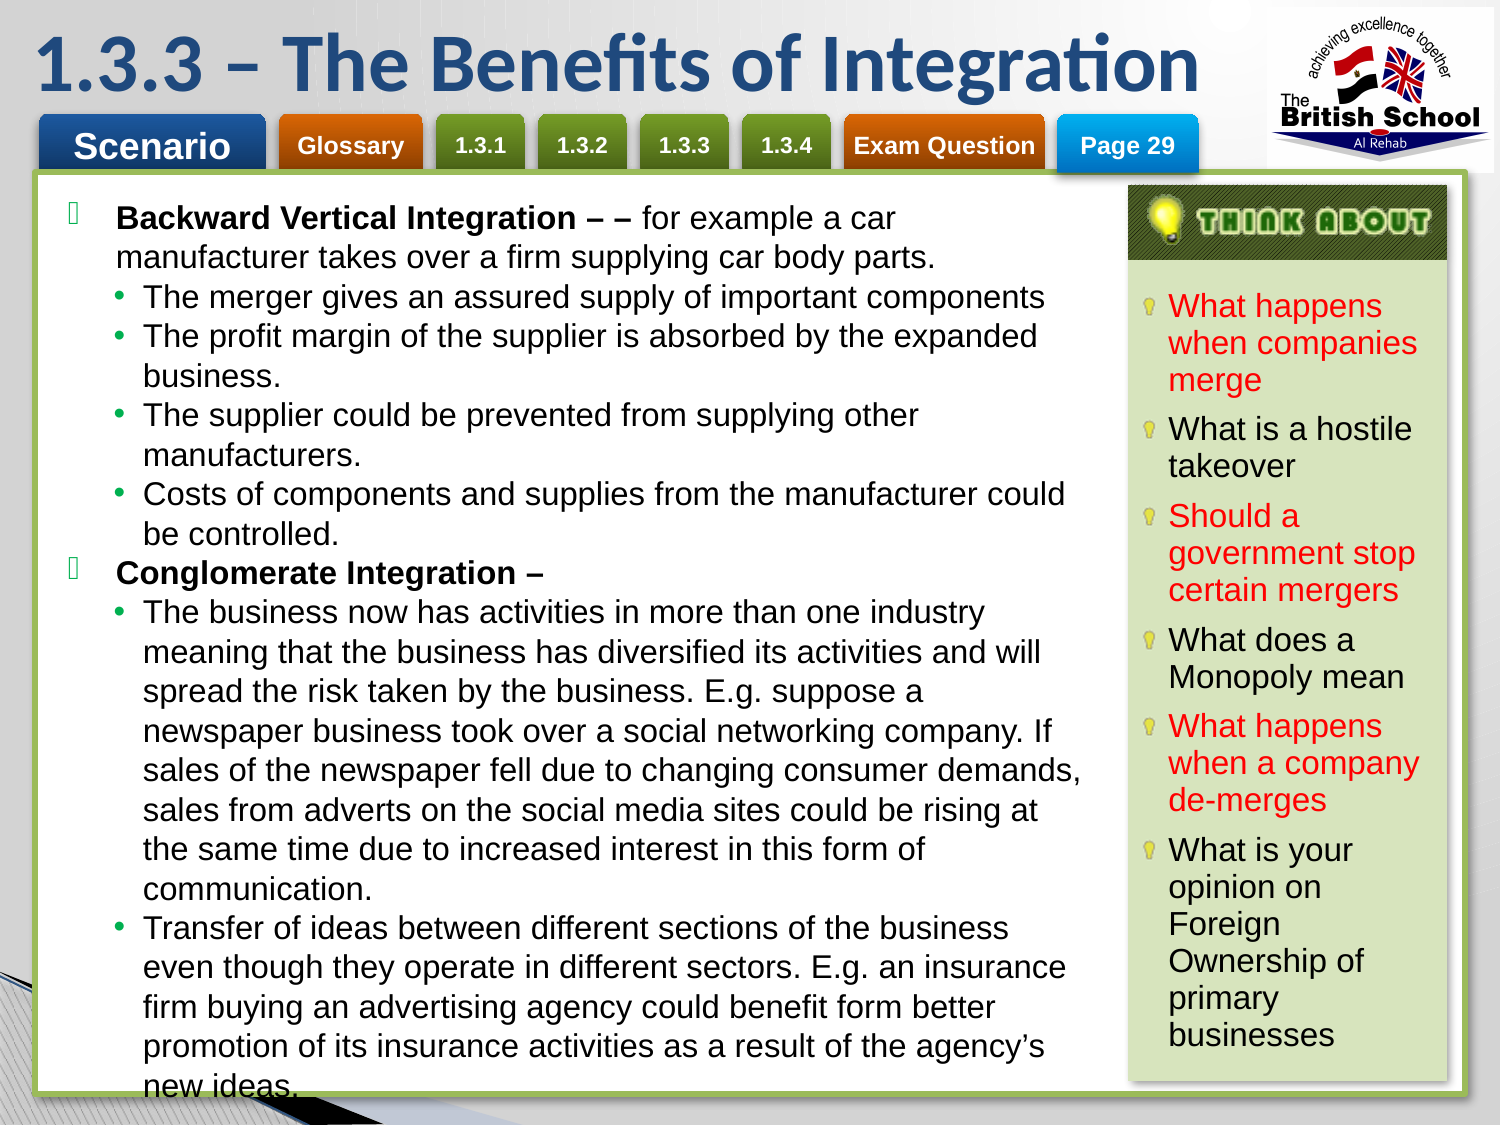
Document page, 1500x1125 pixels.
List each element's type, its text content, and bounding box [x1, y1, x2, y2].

picture [1139, 294, 1159, 318]
picture [1139, 837, 1159, 862]
picture [1139, 504, 1159, 528]
table_cell What happens when companies merge What is a hostile takeover Should a government stop certain mergers What does a Monopoly mean What happens when a company de-merges What is your opinion on Foreign Ownership of primary businesses [1128, 260, 1447, 1081]
picture [1267, 7, 1495, 173]
picture [281, 1114, 303, 1125]
text_box Page 29 [1057, 114, 1199, 173]
table_header [1128, 185, 1447, 260]
picture [1139, 627, 1159, 652]
picture [1139, 417, 1159, 441]
title 1.3.3 – The Benefits of Integration [17, 7, 1282, 110]
text_box Backward Vertical Integration – – for example a car manufacturer takes over a firm supplying car body parts. The merger gives an assured supply of important components The profit margin of the supplier is absorbed by the expanded business. The supplier could be prevented from supplying other manufacturers. Costs of components and supplies from the manufacturer could be controlled. Conglomerate Integration – The business now has activities in more than one industry meaning that the business has diversified its activities and will spread the risk taken by the business. E.g. suppose a newspaper business took over a social networking company. If sales of the newspaper fell due to changing consumer demands, sales from adverts on the social media sites could be rising at the same time due to increased interest in this form of communication. Transfer of ideas between different sections of the business even though they operate in different sectors. E.g. an insurance firm buying an advertising agency could benefit form better promotion of its insurance activities as a result of the agency’s new ideas. [53, 189, 1105, 1112]
picture [1146, 191, 1436, 252]
picture [1139, 714, 1159, 738]
